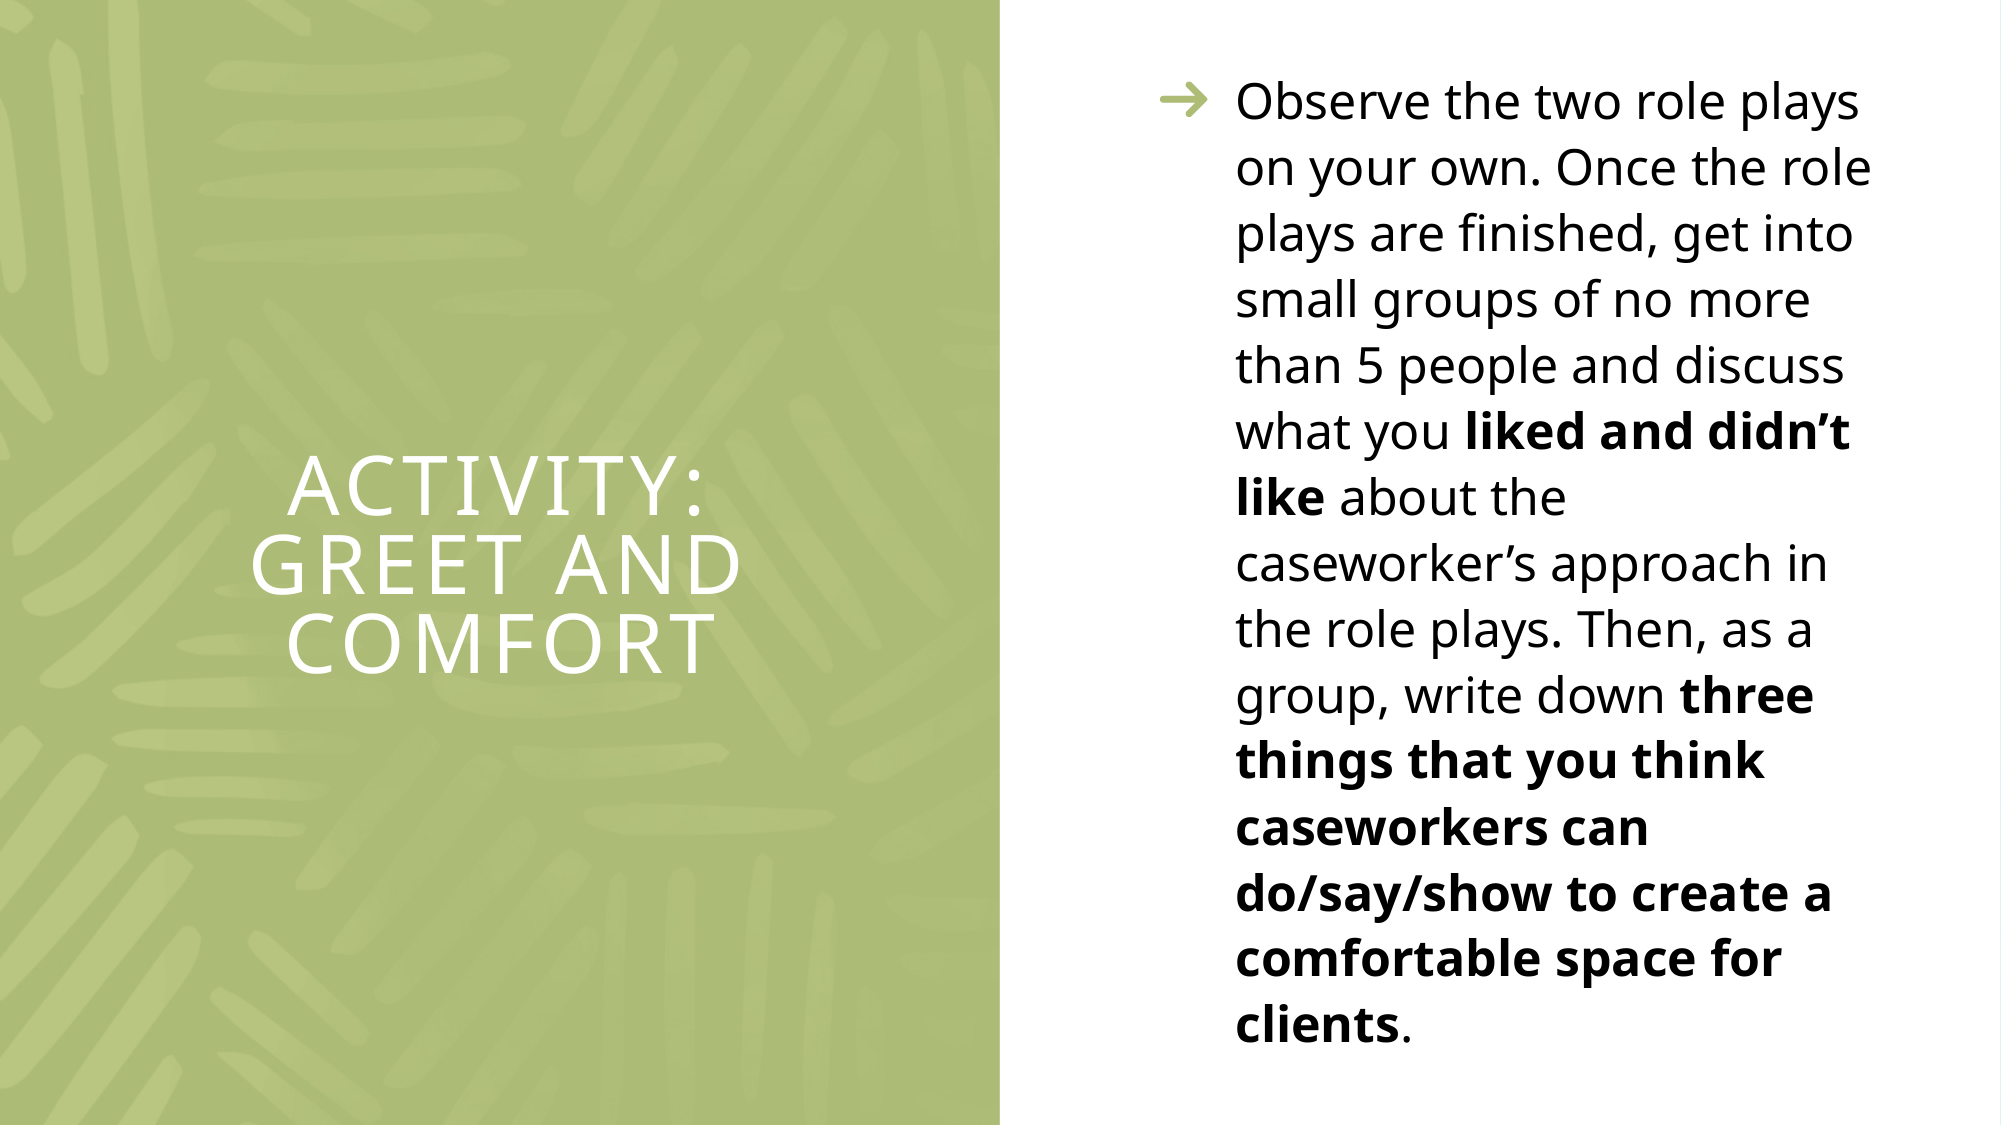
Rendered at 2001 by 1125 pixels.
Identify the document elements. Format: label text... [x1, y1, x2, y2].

list Observe the two role plays on your own. Once the role plays are finished, get into small groups of no more than 5 people and discuss what you liked and didn’t like about the caseworker’s approach in the role plays. Then, as a group, write down three things that you think caseworkers can do/say/show to create a comfortable space for clients. [1152, 140, 1888, 971]
title Activity: greet and comfort [108, 443, 892, 698]
picture [0, 0, 2001, 1125]
